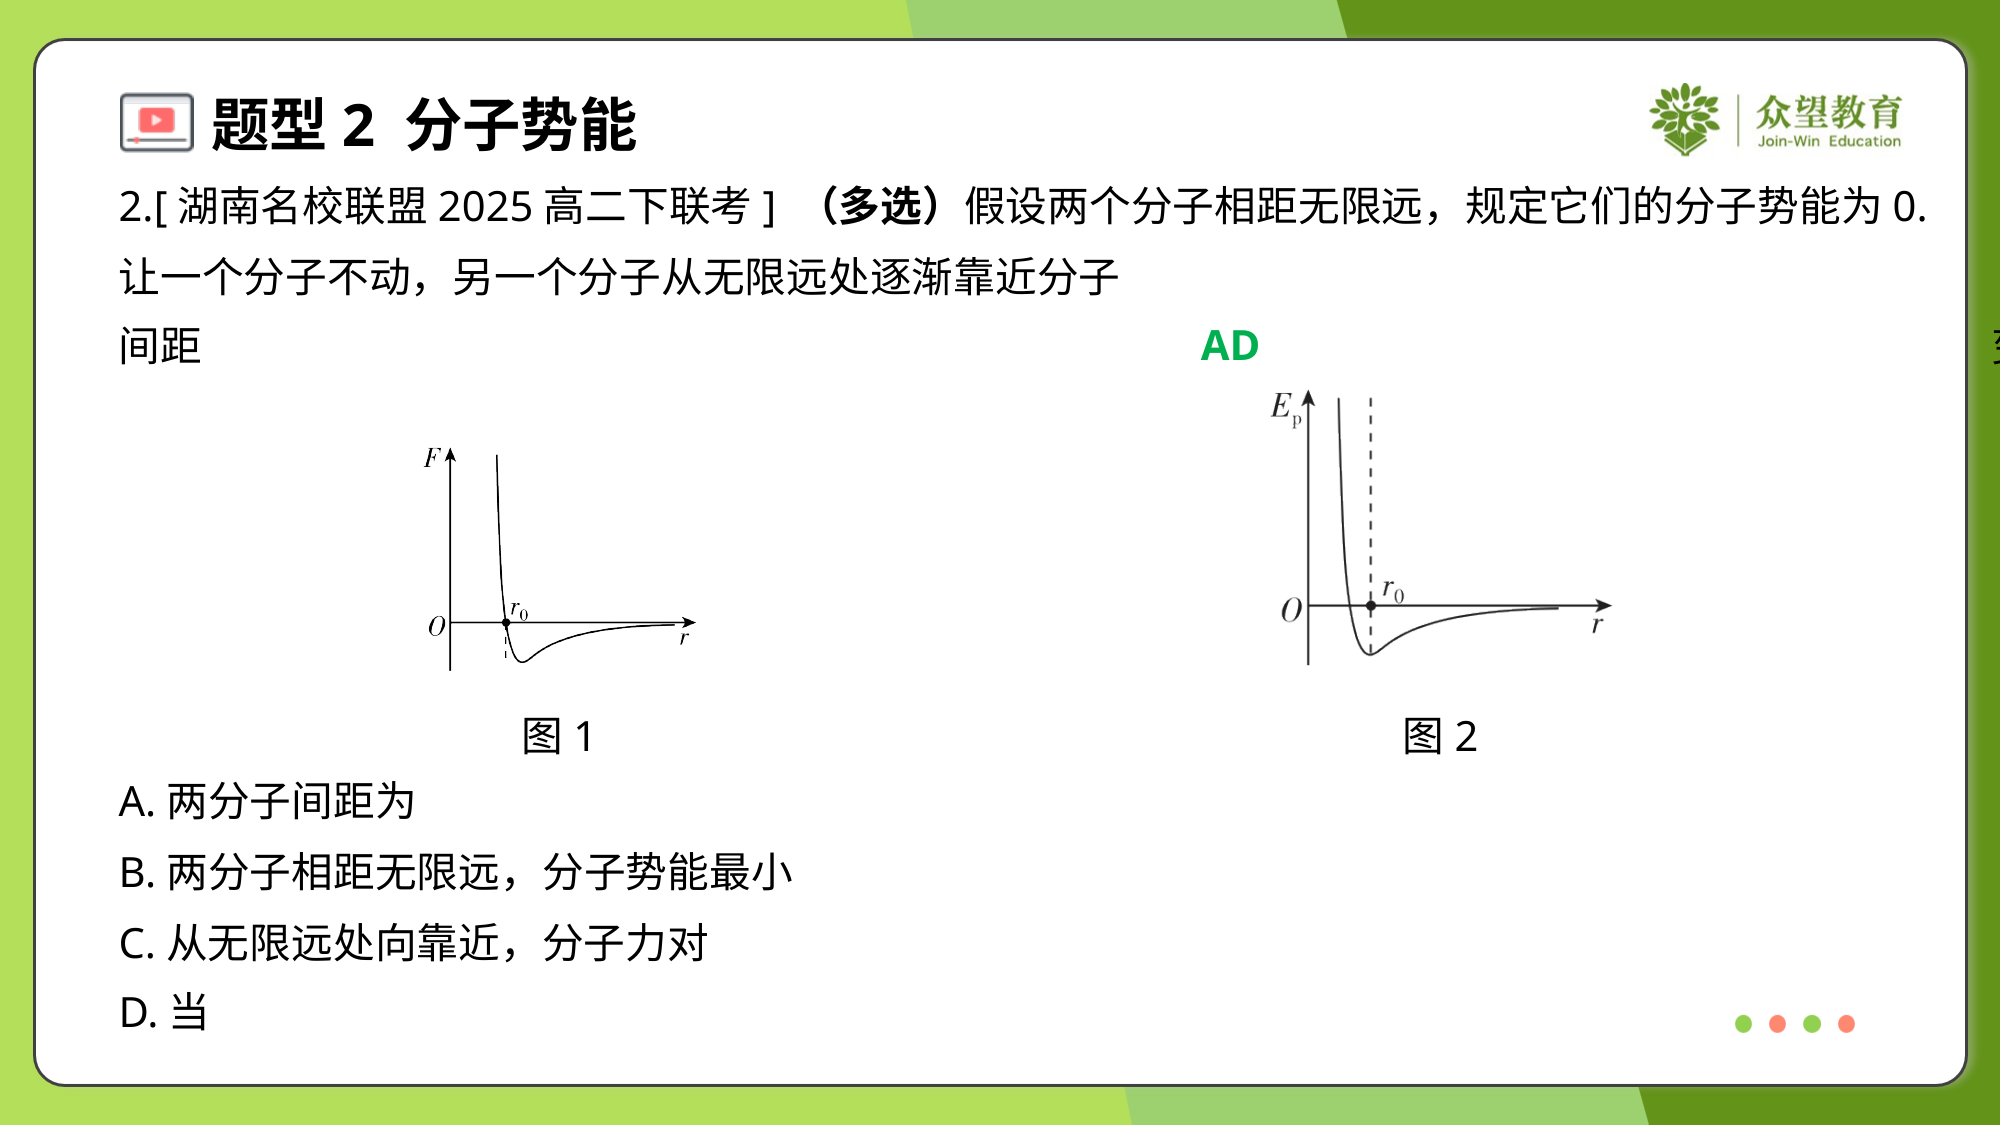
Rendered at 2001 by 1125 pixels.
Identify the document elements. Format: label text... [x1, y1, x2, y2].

text_box 图2 [1402, 691, 1479, 755]
picture [0, 0, 2000, 1125]
text_box 图1 [521, 691, 598, 755]
text_box AD [1183, 300, 1278, 363]
